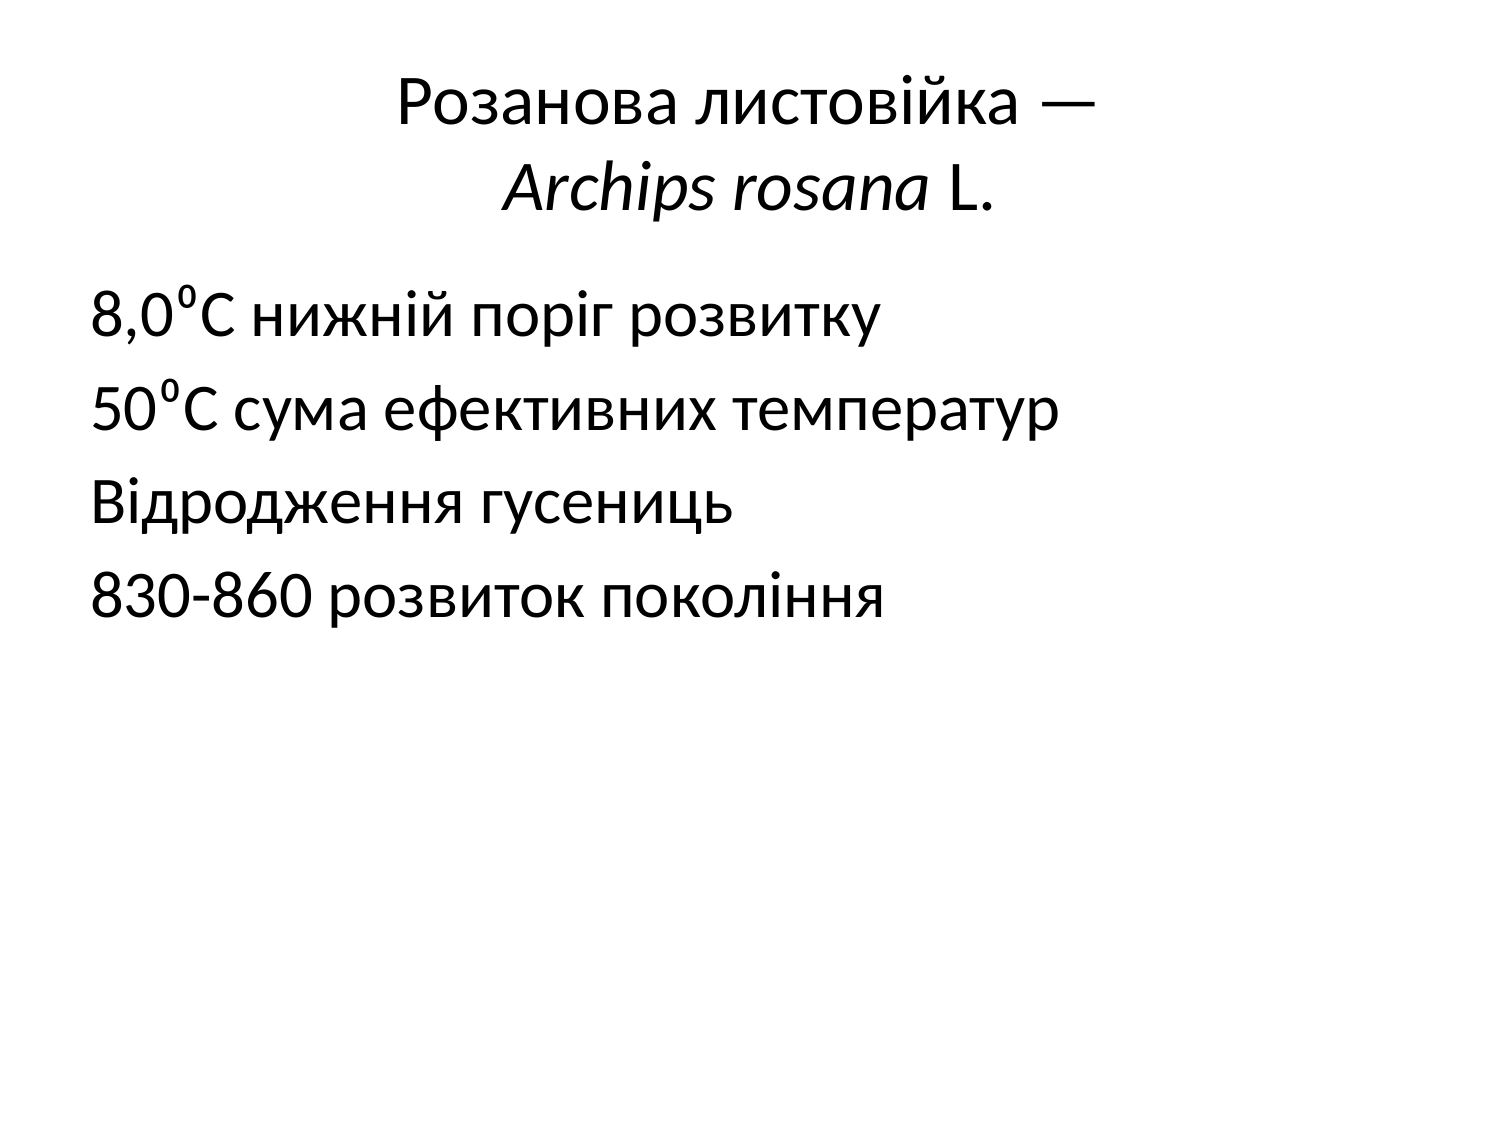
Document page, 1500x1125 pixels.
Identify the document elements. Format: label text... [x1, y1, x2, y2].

title Розанова листовійка — Archips rosana L. [75, 45, 1425, 233]
list 8,0⁰С нижній поріг розвитку 50⁰С сума ефективних температур Відродження гусениць 830-860 розвиток покоління [75, 262, 1425, 1005]
